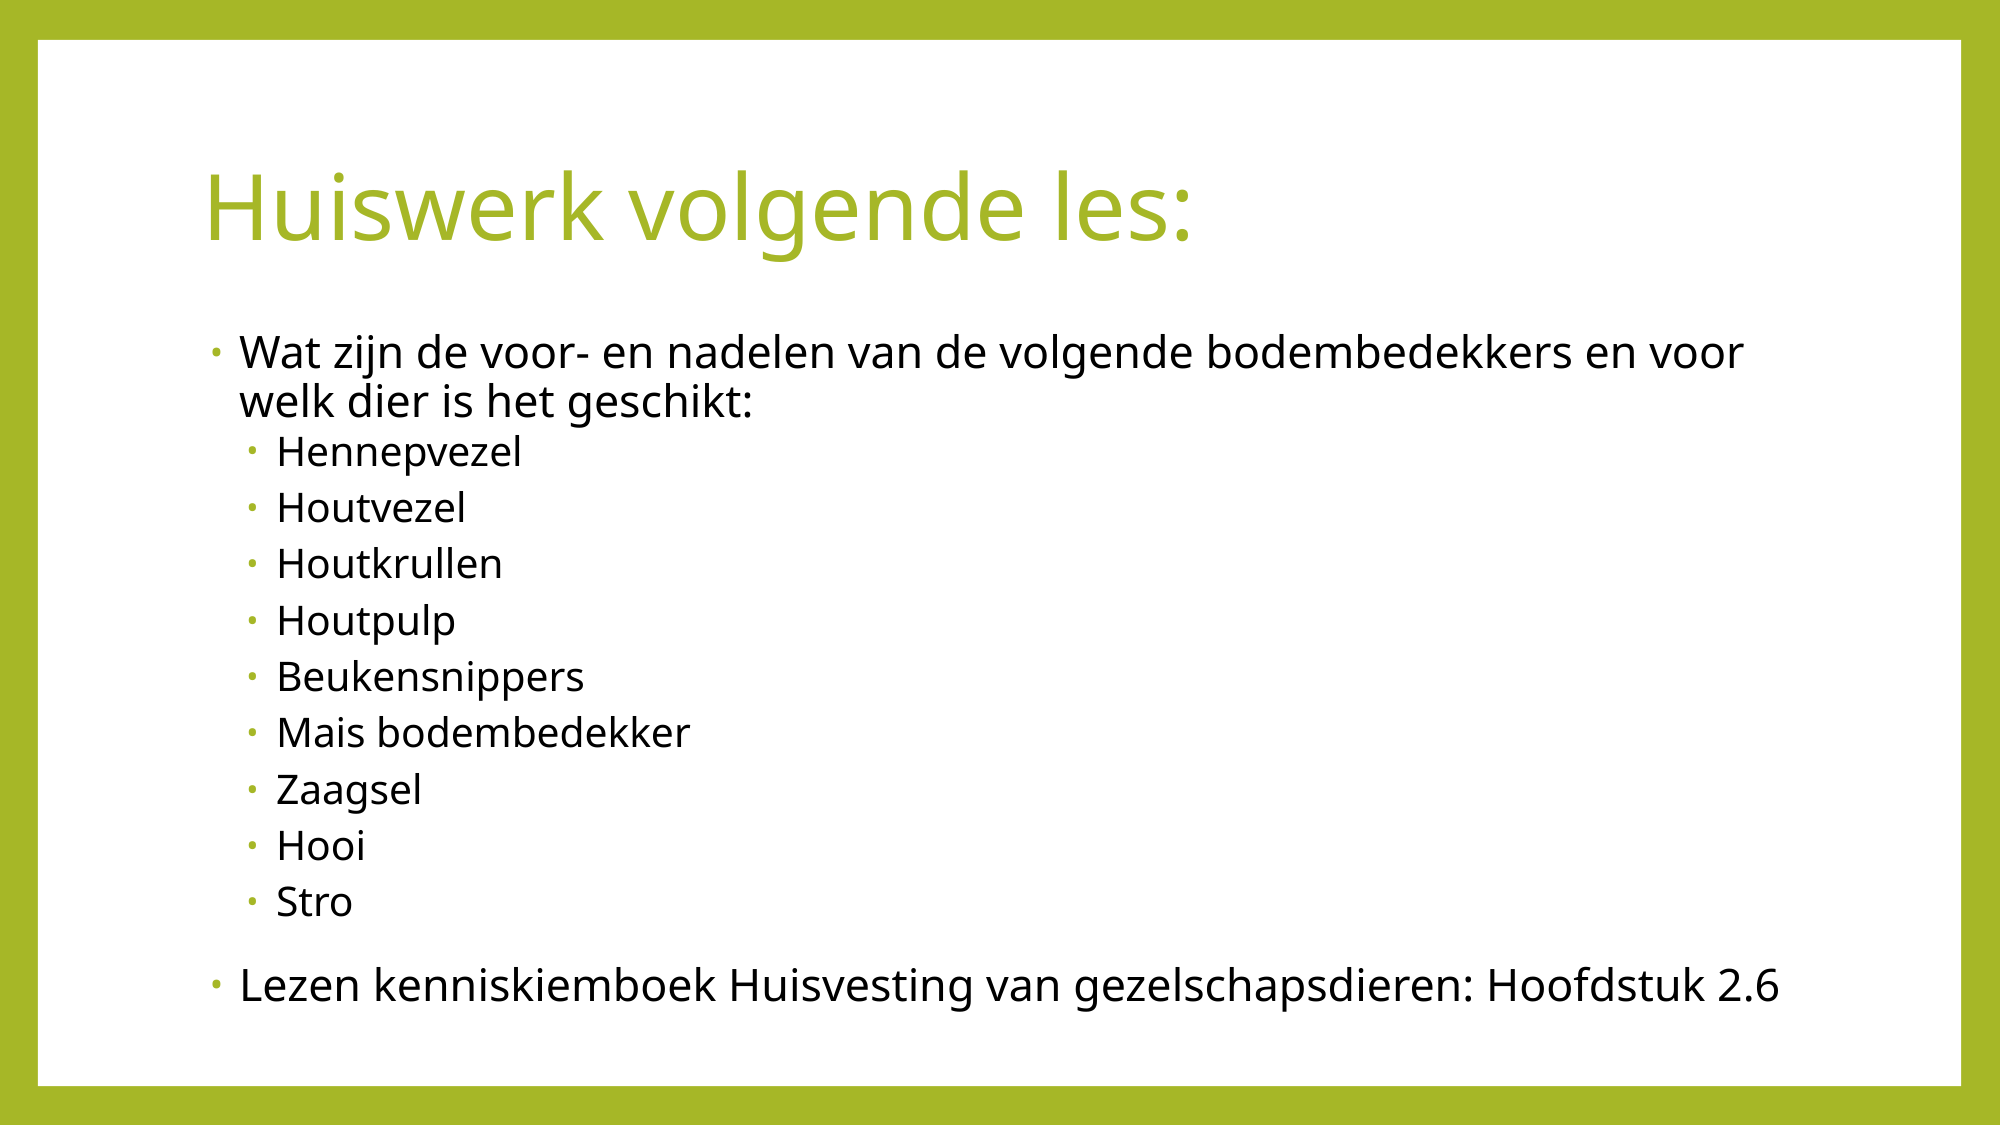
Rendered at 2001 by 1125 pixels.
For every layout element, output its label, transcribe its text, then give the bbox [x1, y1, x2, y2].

title Huiswerk volgende les: [187, 99, 1808, 322]
list Wat zijn de voor- en nadelen van de volgende bodembedekkers en voor welk dier is het geschikt: Hennepvezel Houtvezel Houtkrullen Houtpulp Beukensnippers Mais bodembedekker Zaagsel Hooi Stro Lezen kenniskiemboek Huisvesting van gezelschapsdieren: Hoofdstuk 2.6 [187, 322, 1808, 1033]
